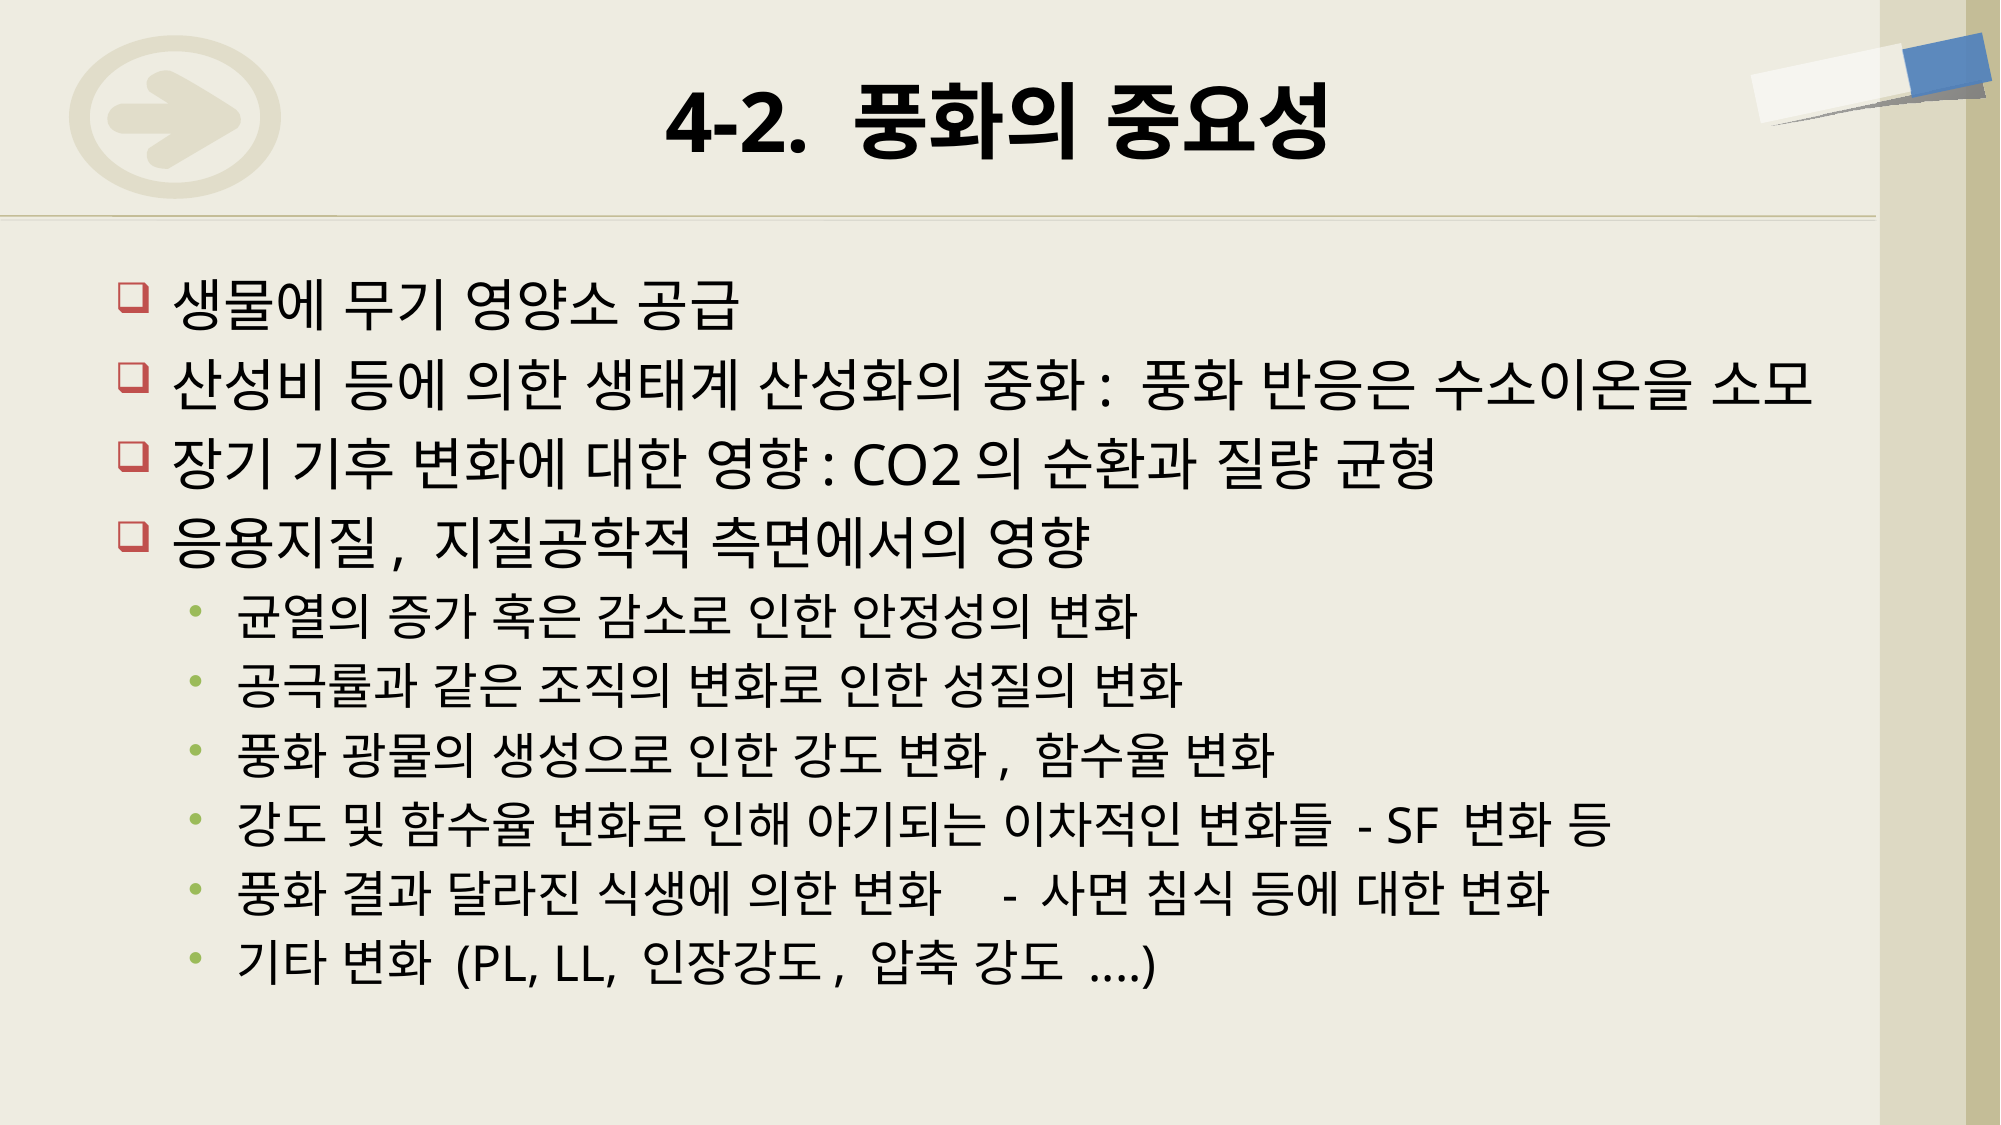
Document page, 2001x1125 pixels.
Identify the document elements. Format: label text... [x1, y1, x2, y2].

list 생물에 무기 영양소 공급 산성비 등에 의한 생태계 산성화의 중화: 풍화 반응은 수소이온을 소모 장기 기후 변화에 대한 영향: CO2의 순환과 질량 균형 응용지질, 지질공학적 측면에서의 영향 균열의 증가 혹은 감소로 인한 안정성의 변화 공극률과 같은 조직의 변화로 인한 성질의 변화 풍화 광물의 생성으로 인한 강도 변화, 함수율 변화 강도 및 함수율 변화로 인해 야기되는 이차적인 변화들 - SF 변화 등 풍화 결과 달라진 식생에 의한 변화 - 사면 침식 등에 대한 변화 기타 변화 (PL, LL, 인장강도, 압축 강도 ....) [99, 262, 1874, 1005]
title 4-2. 풍화의 중요성 [99, 24, 1900, 213]
